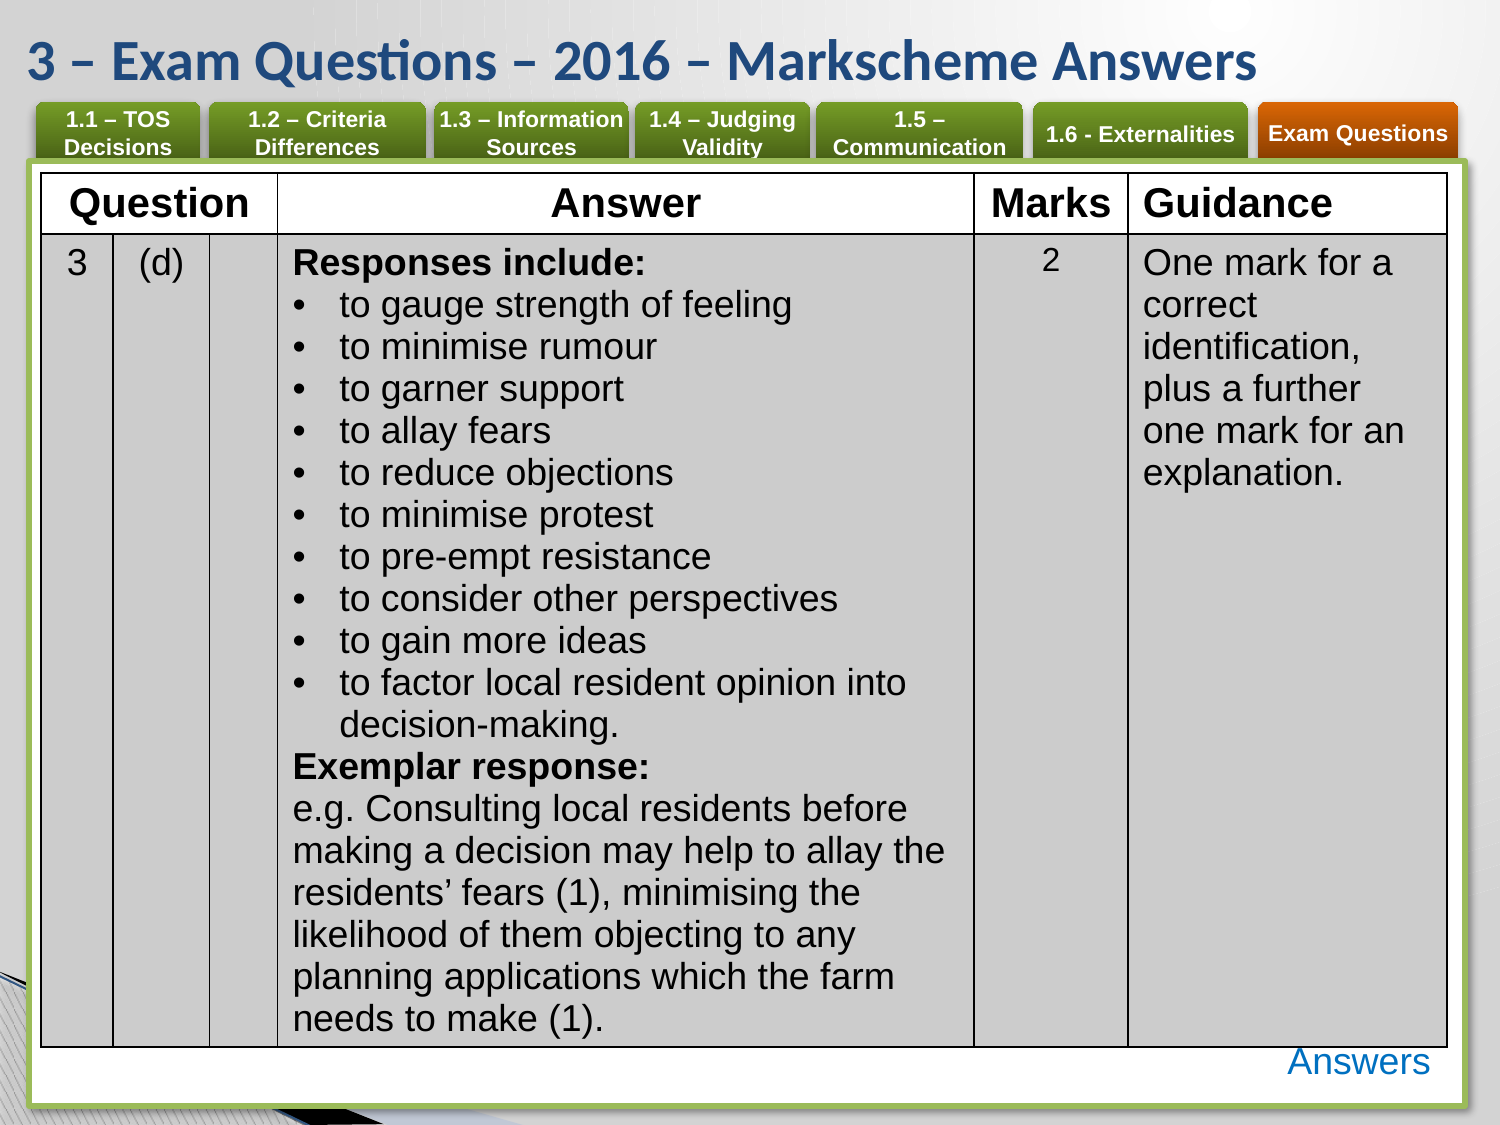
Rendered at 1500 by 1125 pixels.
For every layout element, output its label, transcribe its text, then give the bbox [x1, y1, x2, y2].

text_box Answers [1272, 1029, 1446, 1090]
table_header Answer [278, 174, 973, 233]
table_cell One mark for a correct identification, plus a further one mark for an explanation. [1129, 235, 1446, 1046]
table_header Guidance [1129, 174, 1446, 233]
table_cell 3 [42, 235, 112, 1046]
picture [281, 1114, 303, 1125]
table_cell (d) [114, 235, 209, 1046]
title 3 – Exam Questions – 2016 – Markscheme Answers [11, 11, 1465, 102]
table_cell [210, 235, 277, 1046]
table_cell Responses include: to gauge strength of feeling to minimise rumour to garner support to allay fears to reduce objections to minimise protest to pre-empt resistance to consider other perspectives to gain more ideas to factor local resident opinion into decision-making. Exemplar response: e.g. Consulting local residents before making a decision may help to allay the residents’ fears (1), minimising the likelihood of them objecting to any planning applications which the farm needs to make (1). [278, 235, 973, 1046]
table_header Marks [975, 174, 1127, 233]
table_header Question [42, 174, 277, 233]
table_cell 2 [975, 235, 1127, 1046]
